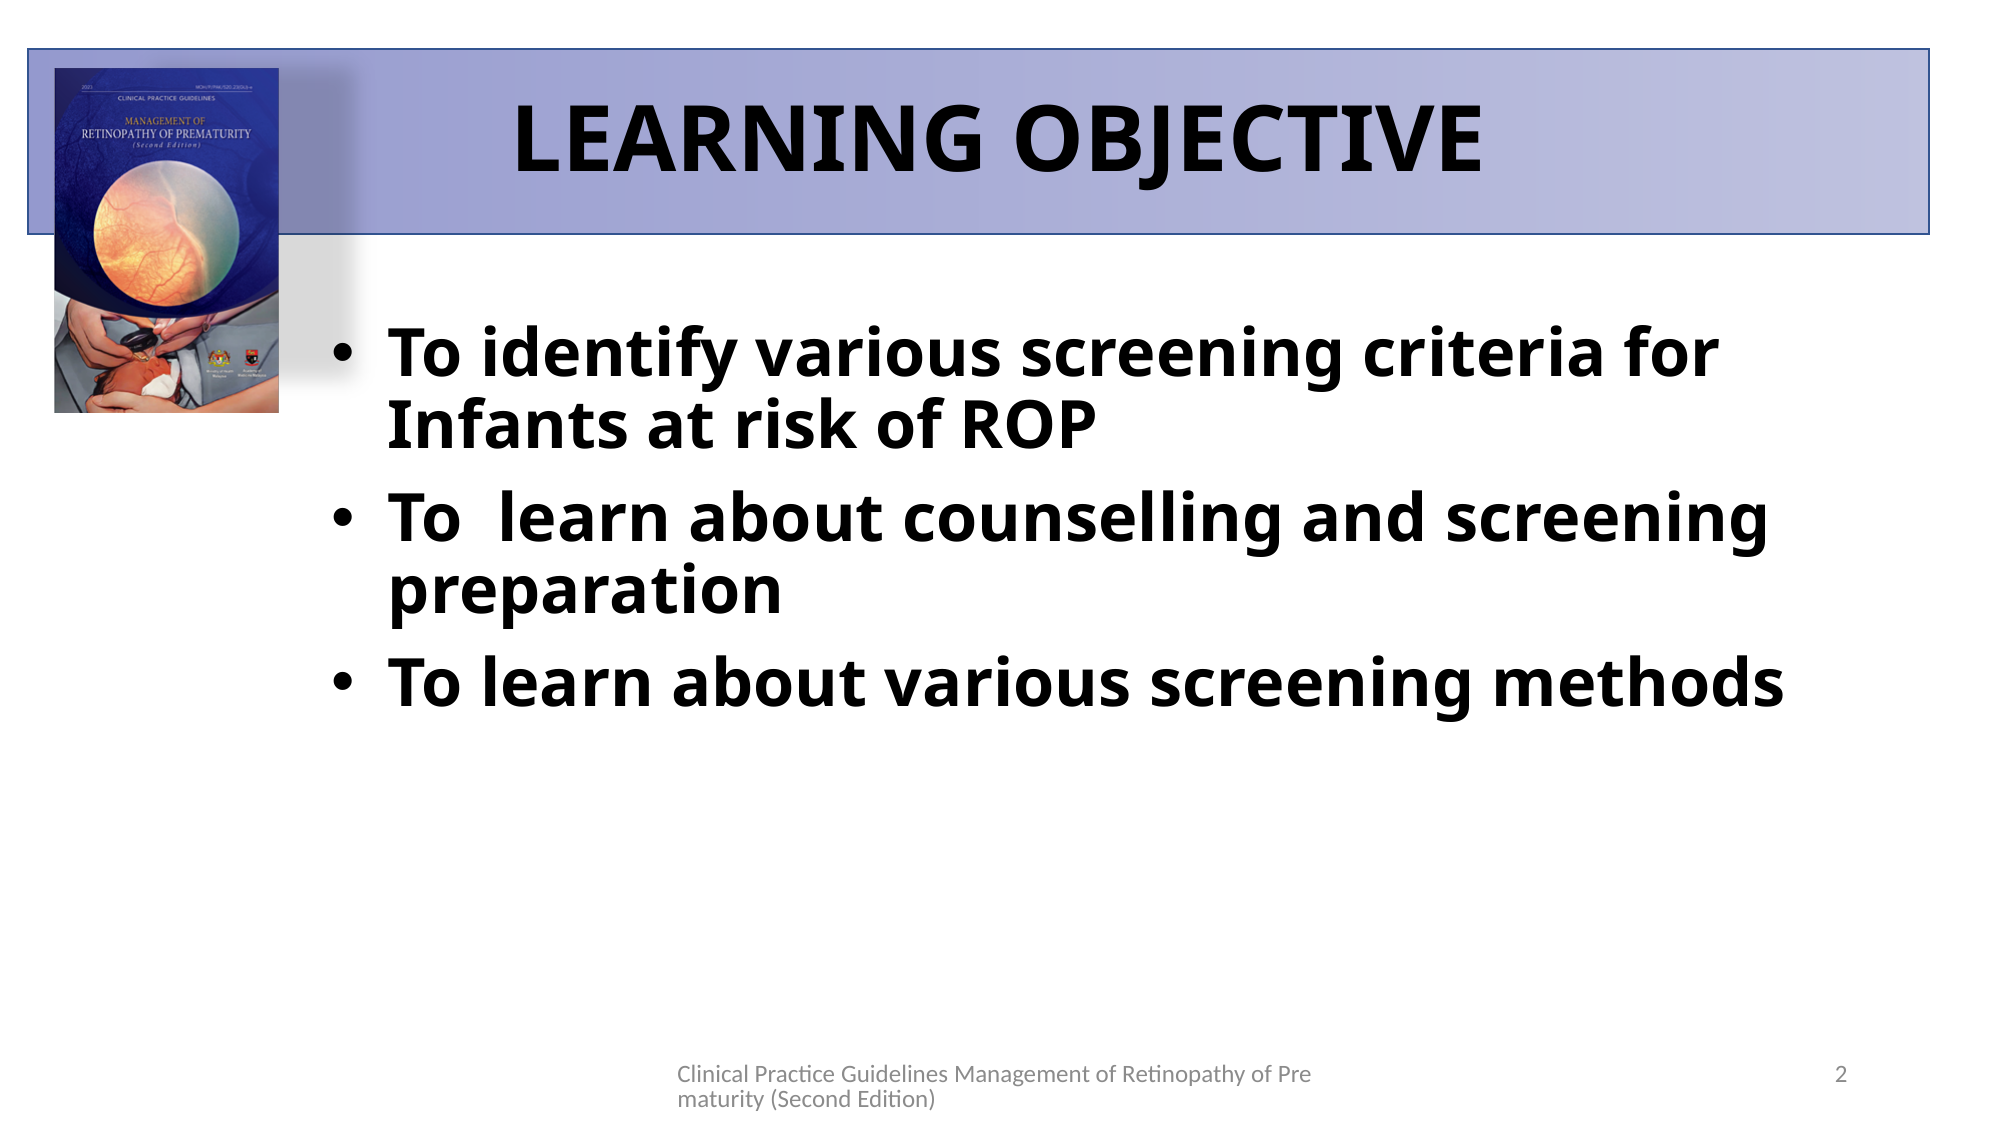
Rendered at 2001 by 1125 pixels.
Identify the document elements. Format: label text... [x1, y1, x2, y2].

text_box [27, 48, 54, 235]
slide_number 2 [1412, 1042, 1863, 1103]
text_box [386, 48, 1930, 235]
subtitle To identify various screening criteria for Infants at risk of ROP To learn about counselling and screening preparation To learn about various screening methods [316, 311, 1815, 584]
title LEARNING OBJECTIVE [386, 55, 1761, 199]
footer Clinical Practice Guidelines Management of Retinopathy of Prematurity (Second Edition) [662, 1042, 1338, 1103]
picture [54, 37, 386, 413]
